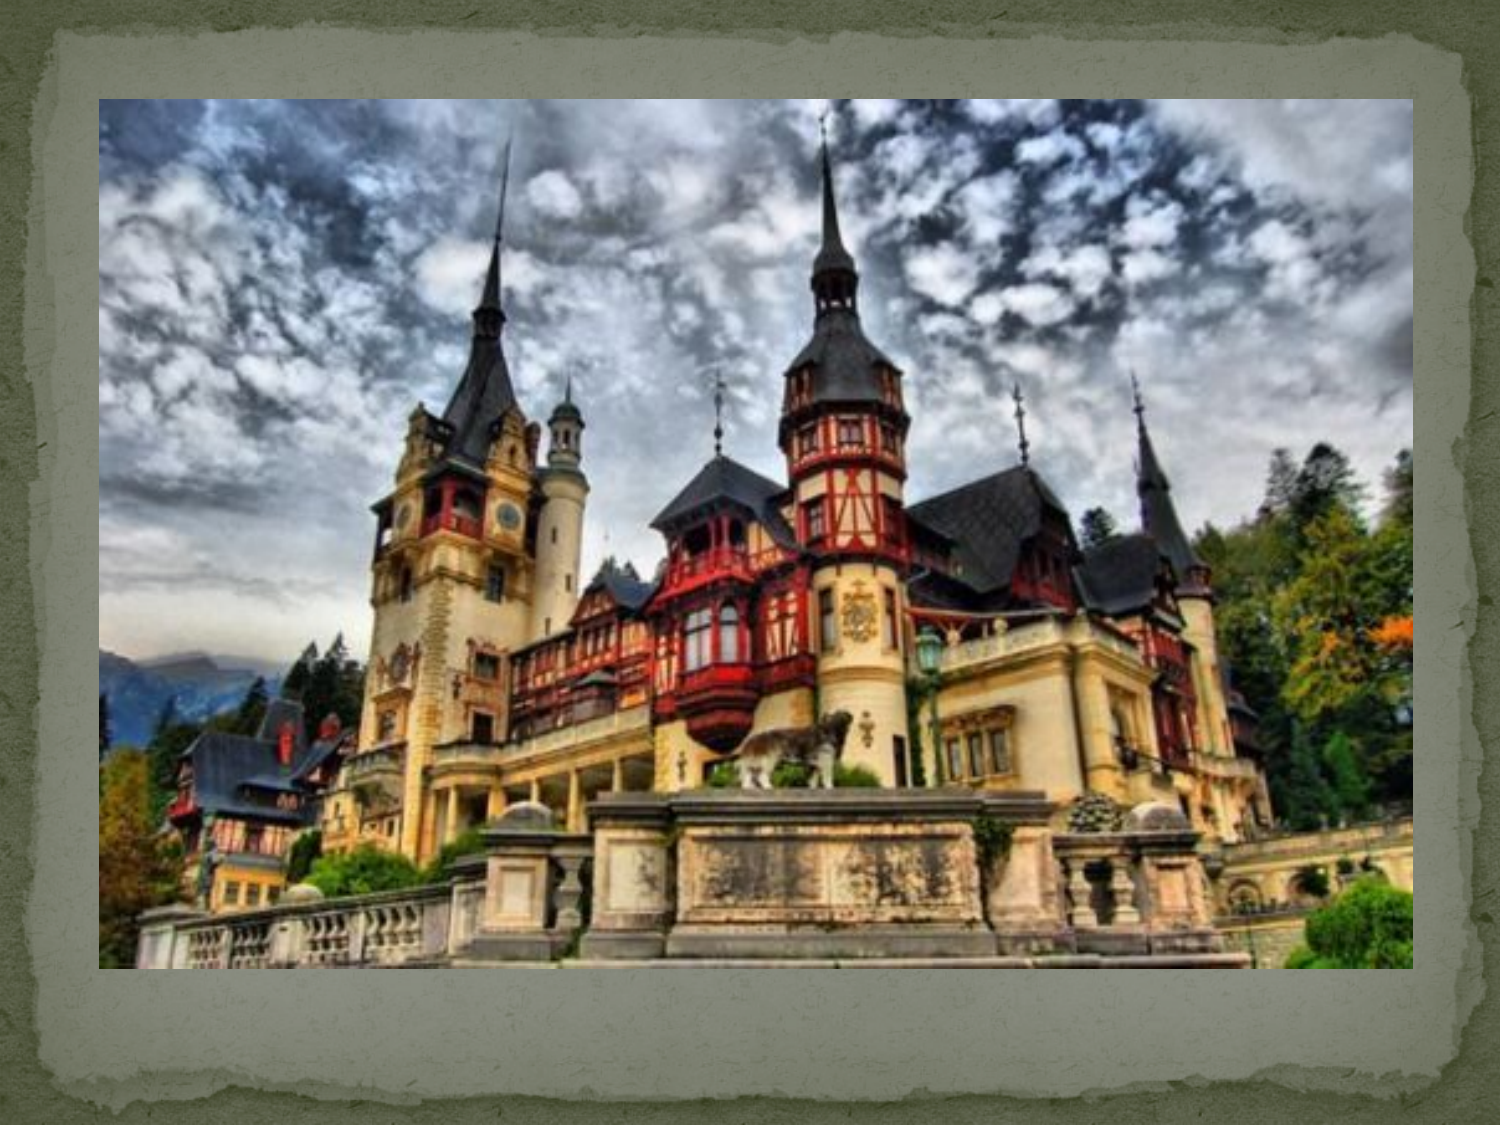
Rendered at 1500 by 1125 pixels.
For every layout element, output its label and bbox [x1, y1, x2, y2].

picture [99, 99, 1413, 969]
